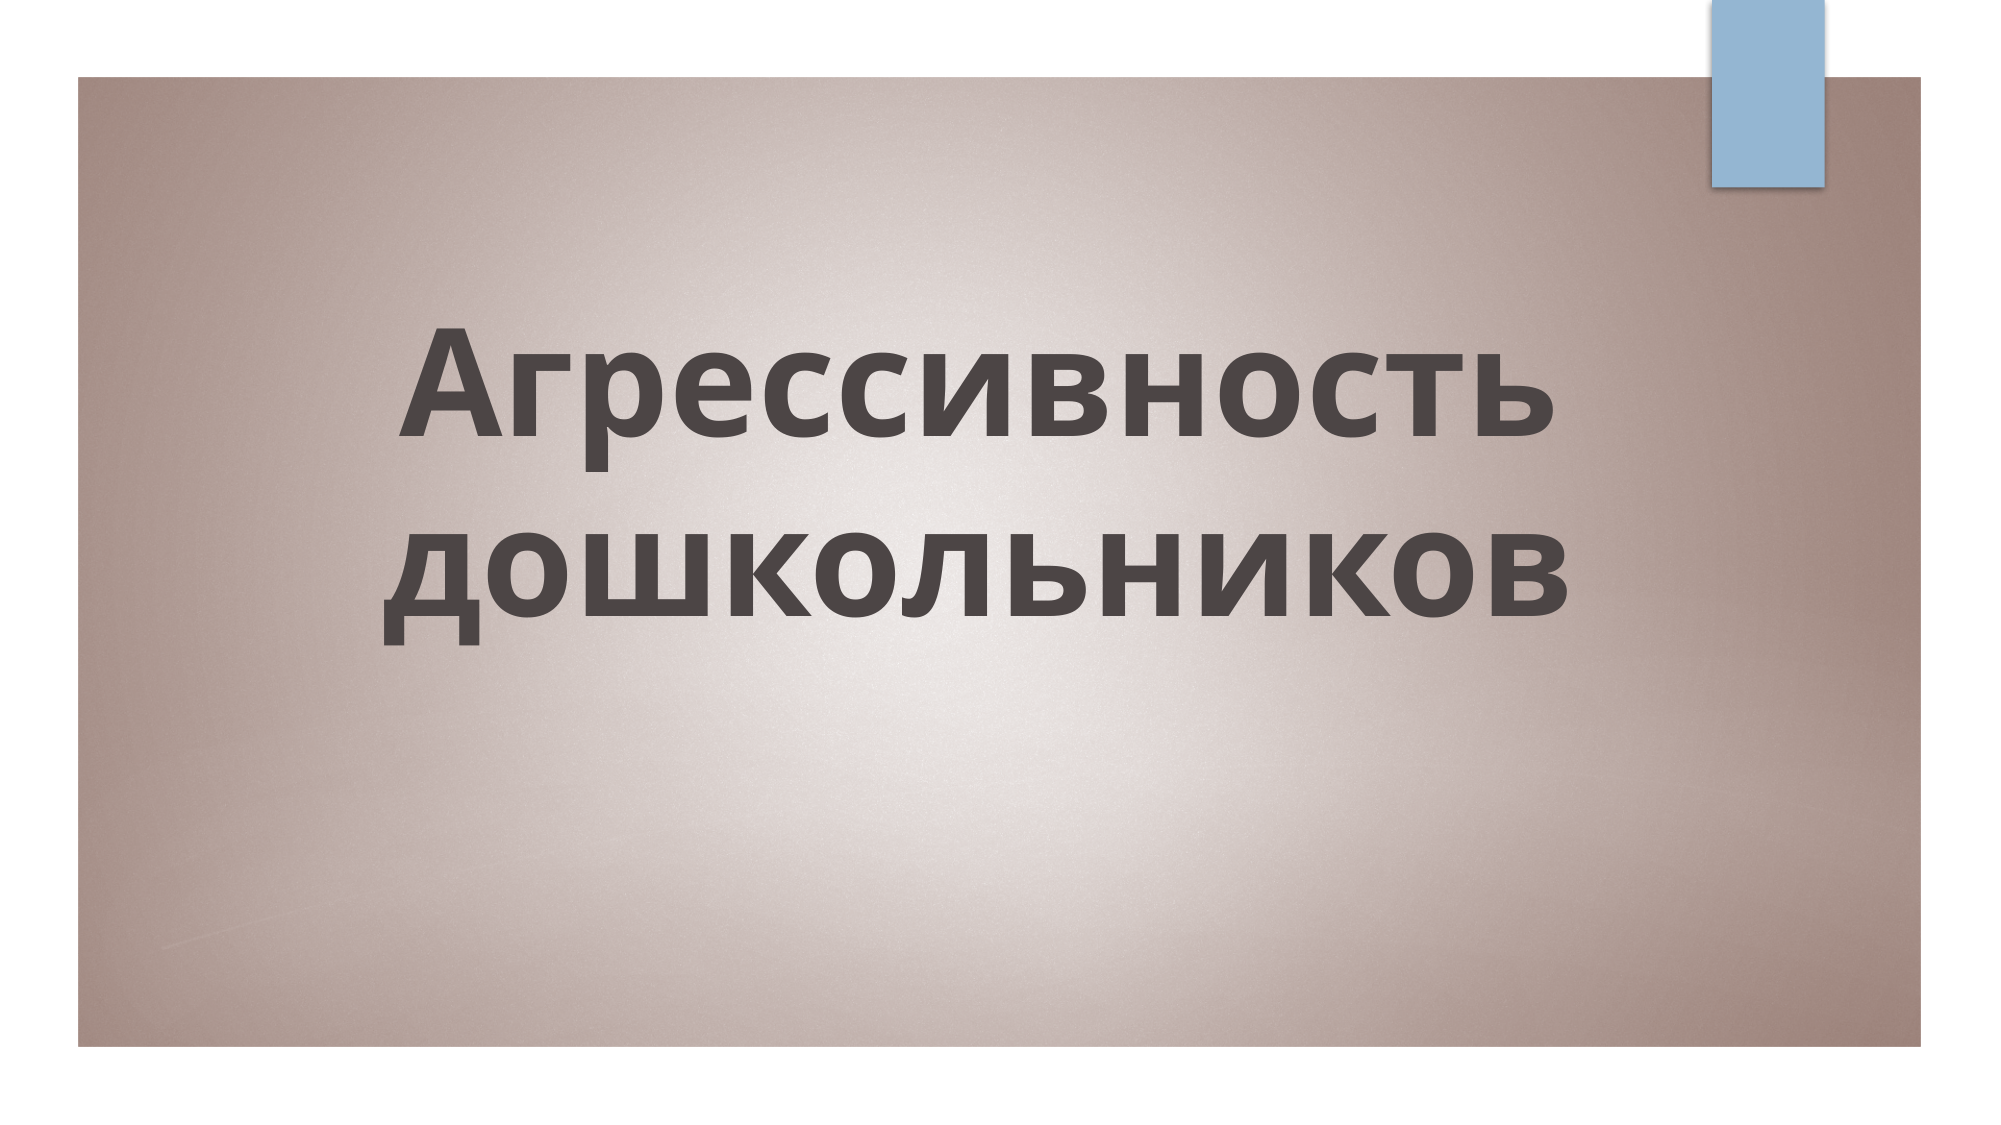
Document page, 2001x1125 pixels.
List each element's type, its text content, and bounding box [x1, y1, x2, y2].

title Агрессивность дошкольников [228, 262, 1729, 654]
